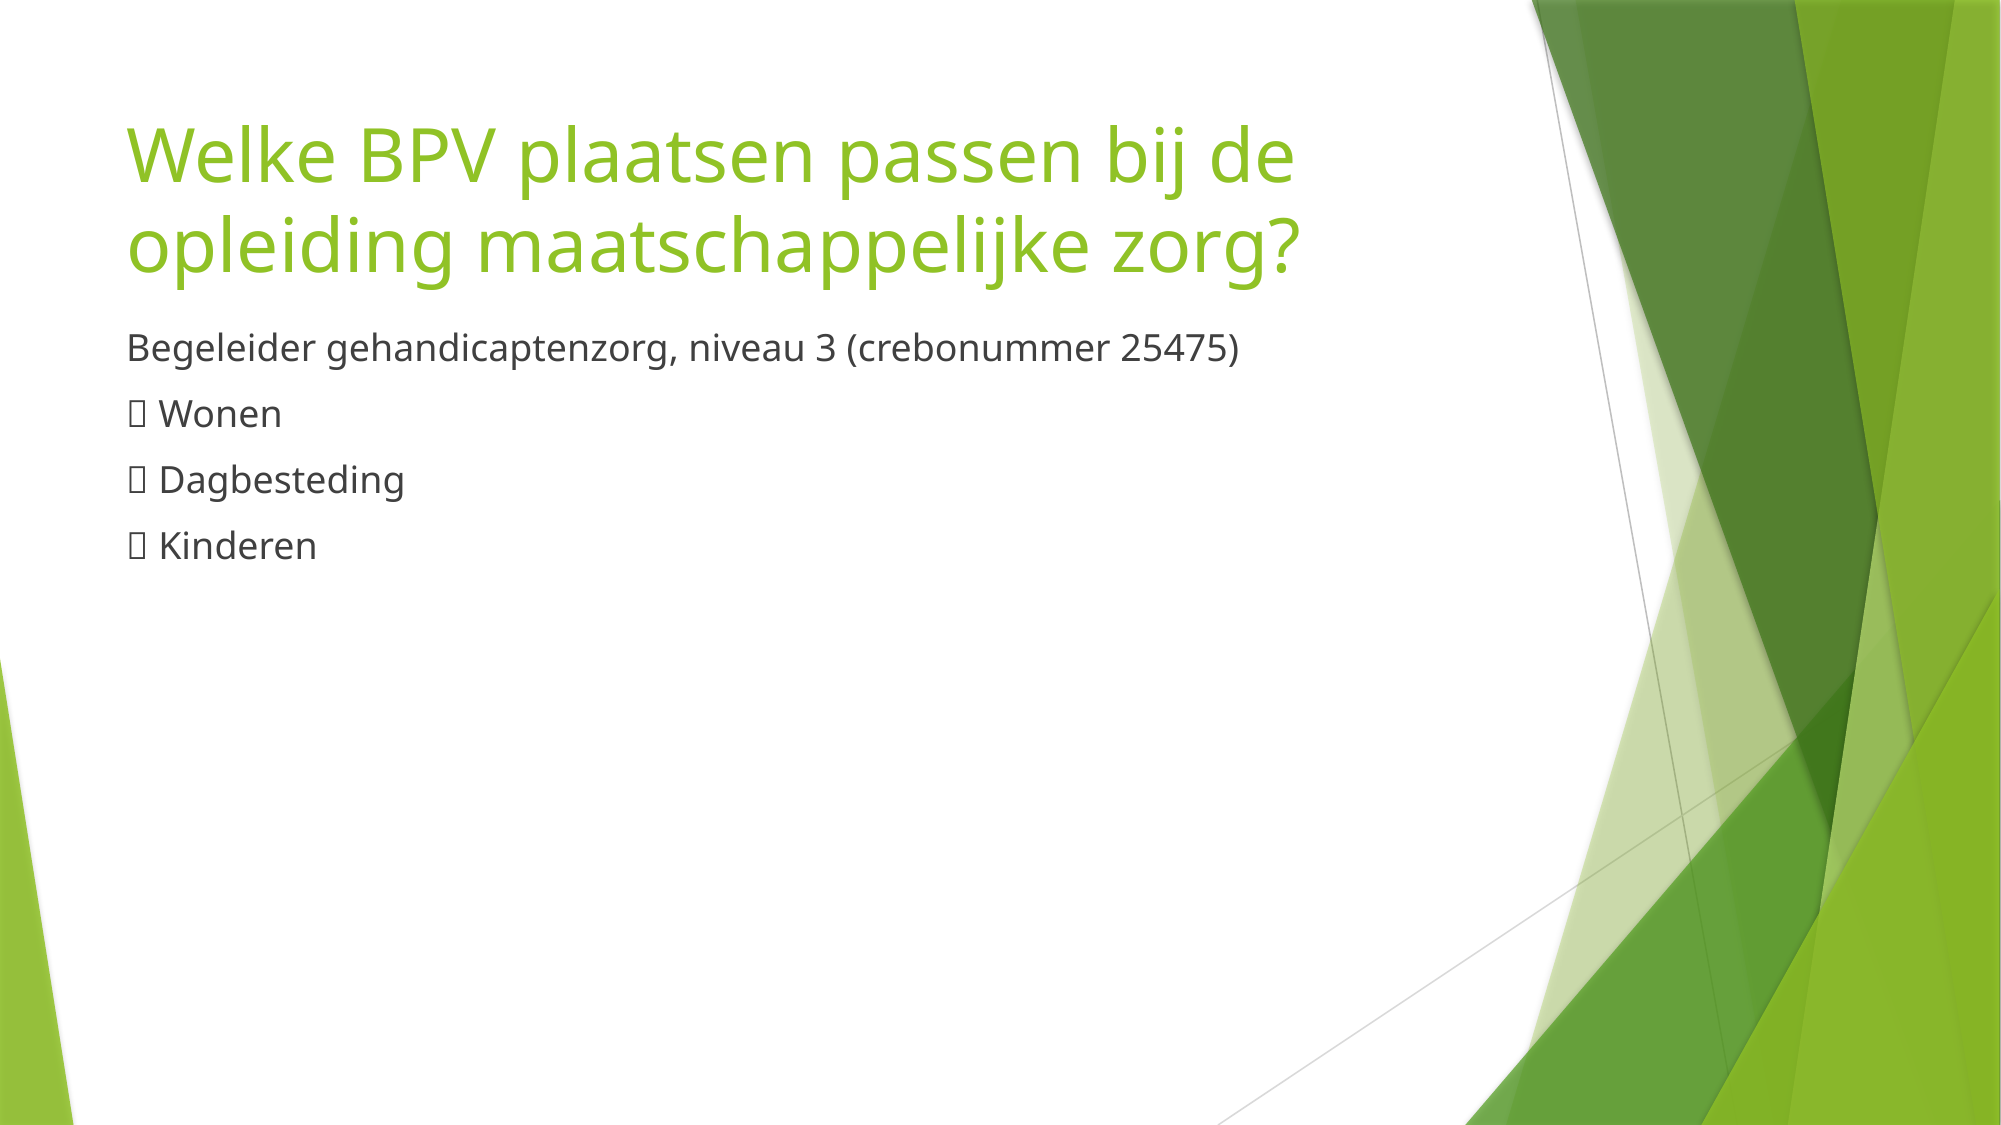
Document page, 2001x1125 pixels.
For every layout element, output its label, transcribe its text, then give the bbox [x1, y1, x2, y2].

title Welke BPV plaatsen passen bij de opleiding maatschappelijke zorg? [111, 99, 1522, 316]
list Begeleider gehandicaptenzorg, niveau 3 (crebonummer 25475)  Wonen  Dagbesteding  Kinderen [111, 316, 1522, 954]
